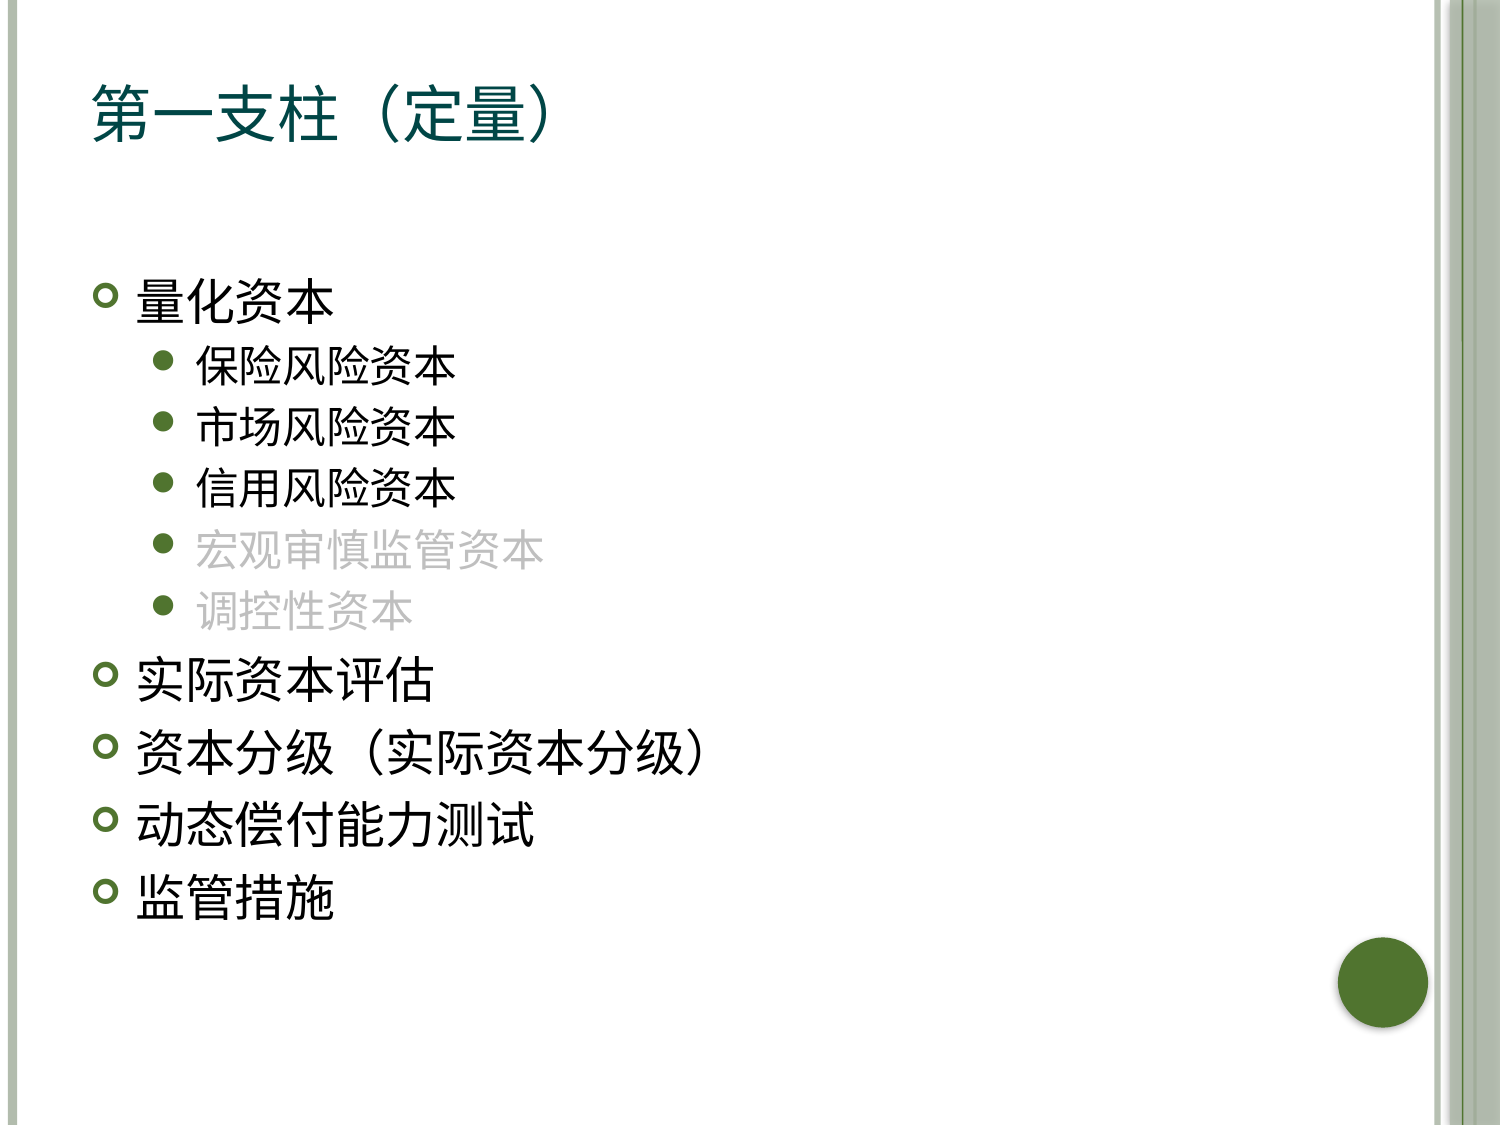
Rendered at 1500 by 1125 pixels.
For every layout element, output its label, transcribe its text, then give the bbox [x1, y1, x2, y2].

title 第一支柱（定量） [75, 45, 1300, 233]
list 量化资本 保险风险资本 市场风险资本 信用风险资本 宏观审慎监管资本 调控性资本 实际资本评估 资本分级（实际资本分级） 动态偿付能力测试 监管措施 [74, 262, 1301, 1063]
